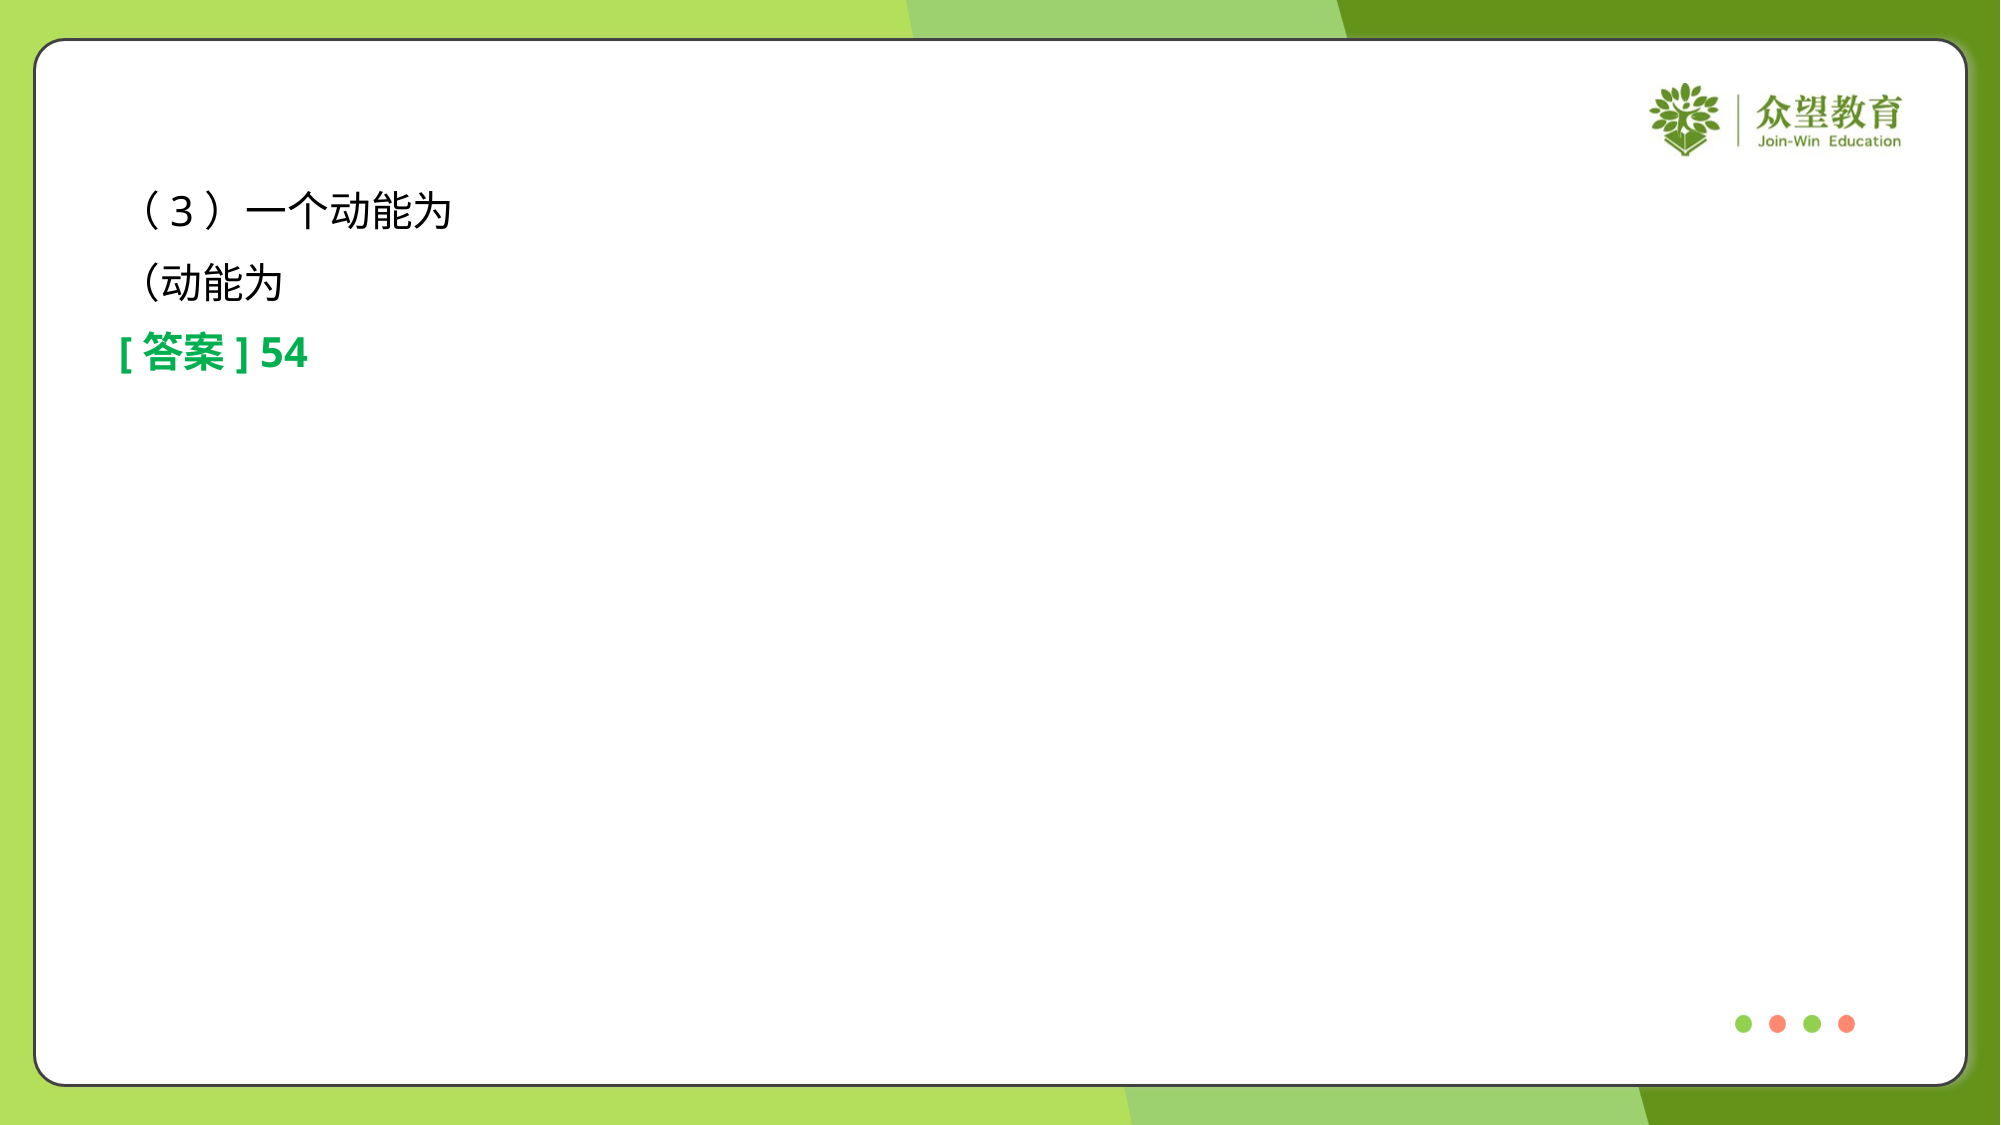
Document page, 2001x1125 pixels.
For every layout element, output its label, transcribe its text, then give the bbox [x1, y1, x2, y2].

picture [0, 0, 2000, 1125]
text_box [答案] 54 [118, 300, 1883, 368]
